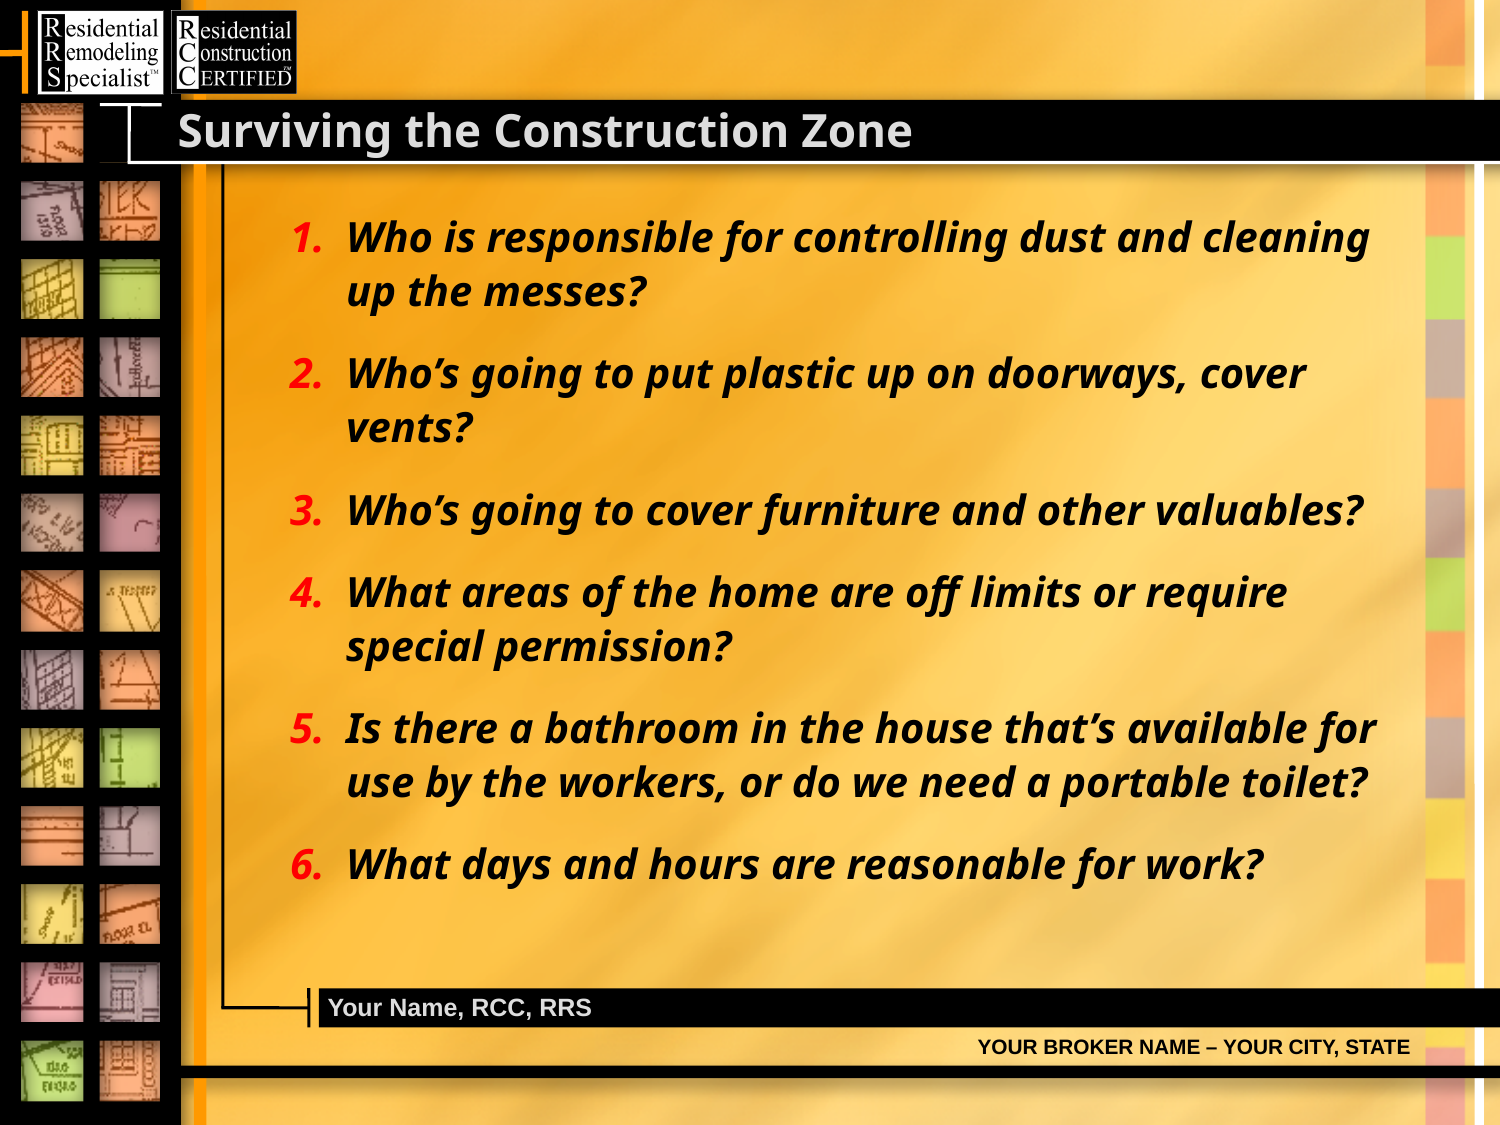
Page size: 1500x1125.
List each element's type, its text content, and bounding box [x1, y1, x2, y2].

picture [100, 571, 160, 631]
picture [100, 1041, 160, 1101]
picture [21, 650, 83, 709]
picture [100, 729, 160, 787]
picture [207, 165, 1474, 1065]
picture [100, 181, 160, 240]
picture [100, 650, 160, 709]
picture [21, 1041, 83, 1101]
picture [1484, 1079, 1500, 1125]
picture [21, 416, 83, 475]
footer Your Name, RCC, RRS [312, 984, 1413, 1025]
picture [100, 807, 160, 865]
picture [21, 963, 83, 1022]
picture [21, 338, 83, 397]
picture [207, 1079, 1474, 1125]
picture [181, 1079, 193, 1125]
picture [100, 338, 160, 397]
picture [21, 571, 83, 631]
picture [21, 181, 83, 240]
picture [181, 165, 193, 1065]
picture [21, 260, 83, 319]
picture [37, 10, 164, 95]
picture [21, 103, 83, 162]
picture [21, 885, 83, 943]
picture [100, 416, 160, 475]
picture [21, 729, 83, 787]
picture [1484, 1028, 1500, 1065]
picture [100, 494, 160, 551]
list Who is responsible for controlling dust and cleaning up the messes? Who’s going to put plastic up on doorways, cover vents? Who’s going to cover furniture and other valuables? What areas of the home are off limits or require special permission? Is there a bathroom in the house that’s available for use by the workers, or do we need a portable toilet? What days and hours are reasonable for work? [275, 200, 1400, 975]
picture [1484, 0, 1500, 99]
title Surviving the Construction Zone [162, 99, 1475, 160]
picture [100, 885, 160, 943]
picture [100, 260, 160, 319]
picture [21, 494, 83, 551]
picture [171, 0, 1474, 99]
picture [100, 963, 160, 1022]
picture [1484, 165, 1500, 988]
picture [21, 807, 83, 865]
